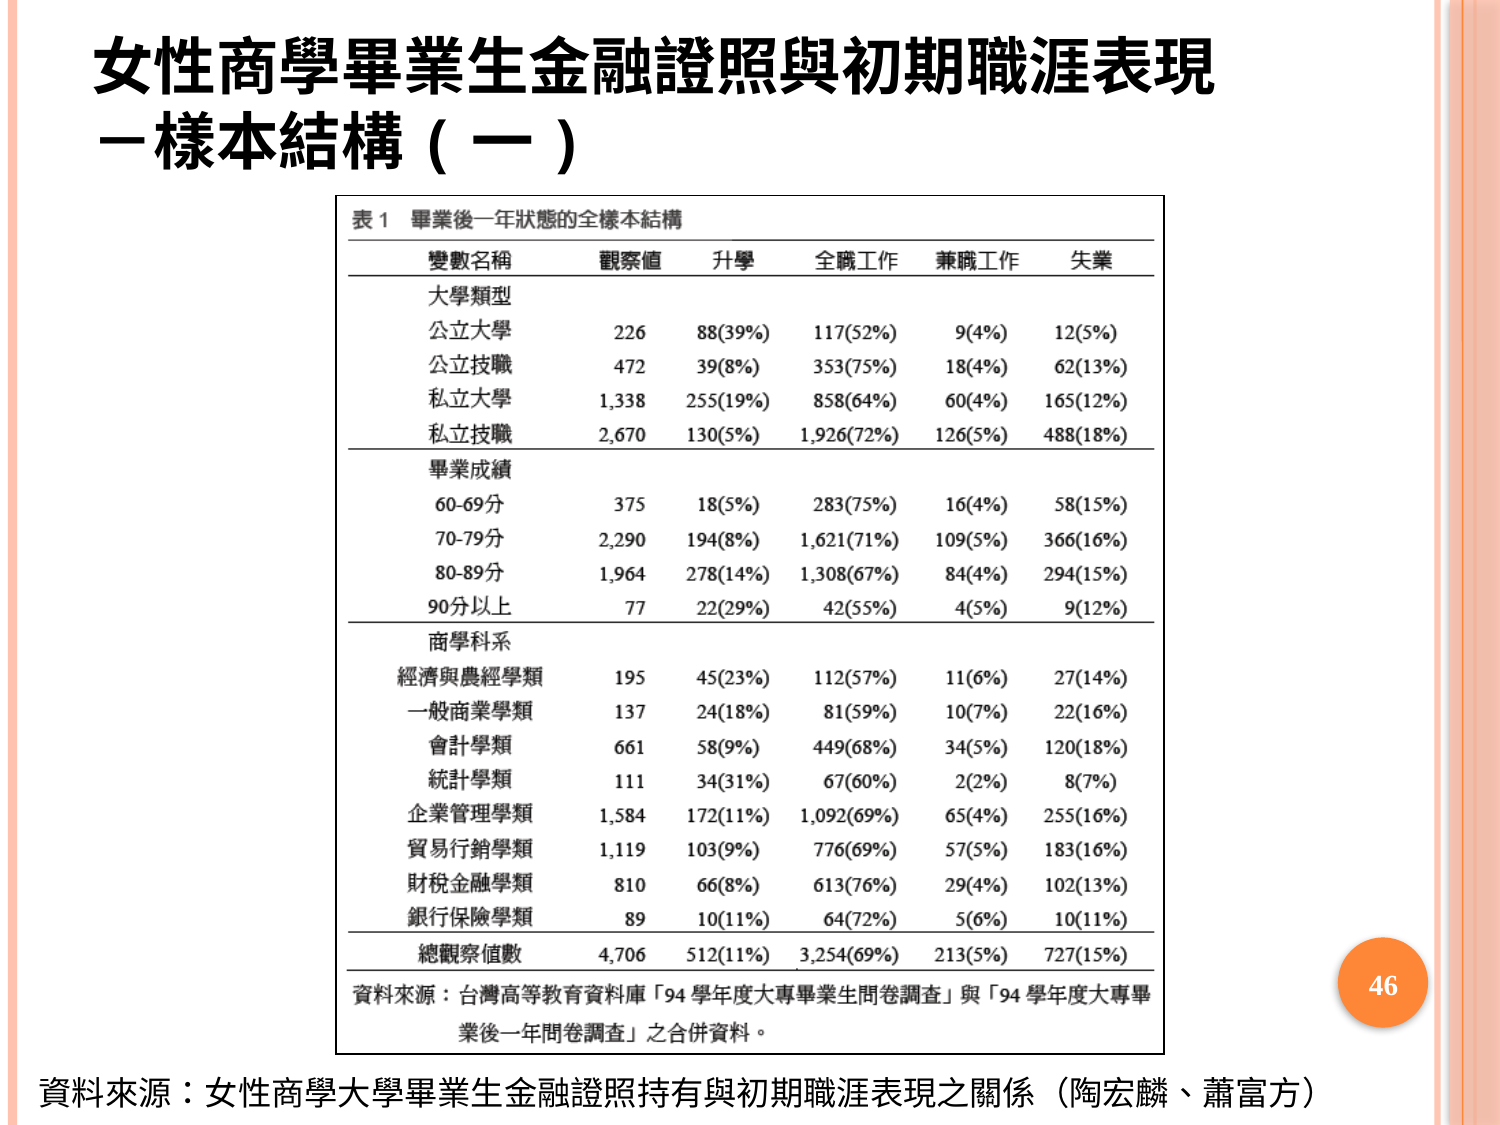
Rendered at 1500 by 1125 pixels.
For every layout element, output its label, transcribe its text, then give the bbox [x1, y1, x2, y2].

title 女性商學畢業生金融證照與初期職涯表現 －樣本結構(一) [76, 7, 1302, 197]
slide_number 46 [1333, 940, 1434, 1026]
text_box 資料來源：女性商學大學畢業生金融證照持有與初期職涯表現之關係（陶宏麟、蕭富方） [23, 1064, 1400, 1120]
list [336, 195, 1164, 1054]
